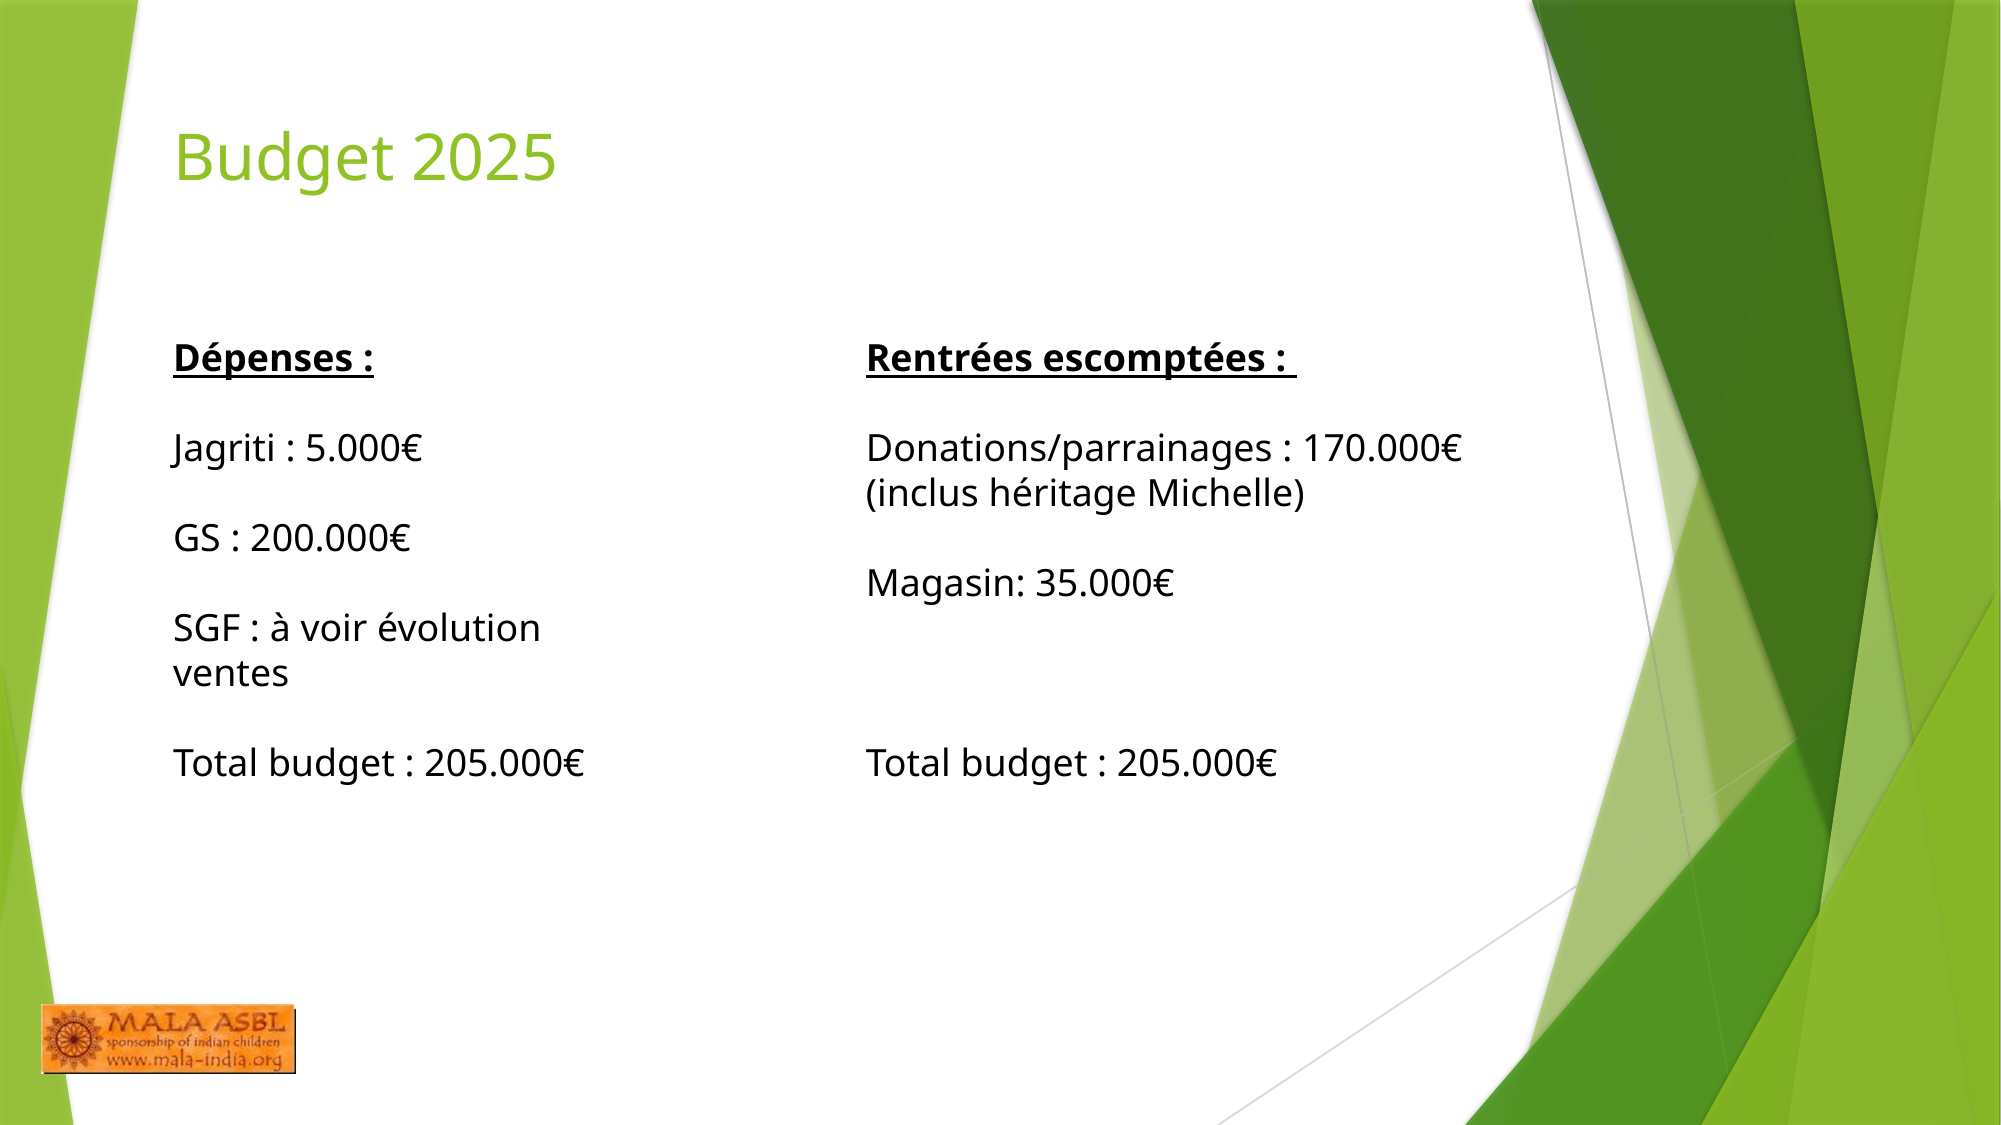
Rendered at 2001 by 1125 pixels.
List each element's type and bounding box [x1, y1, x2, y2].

text_box [0, 0, 2000, 1125]
picture [40, 1003, 297, 1075]
